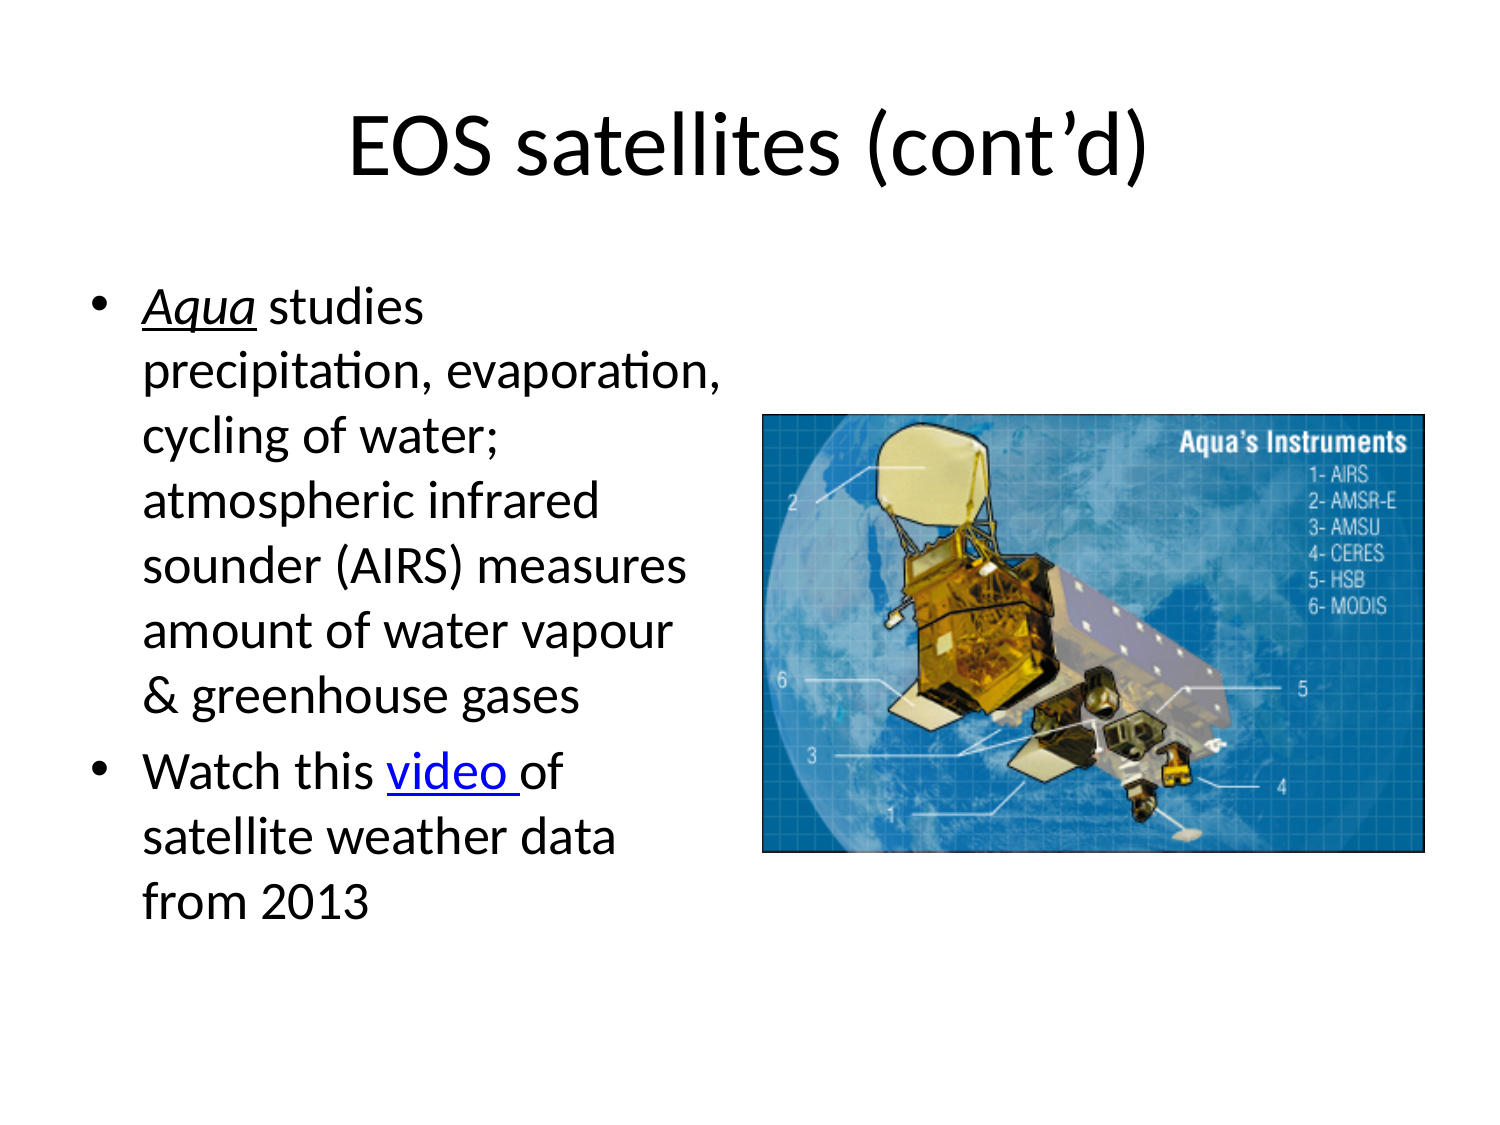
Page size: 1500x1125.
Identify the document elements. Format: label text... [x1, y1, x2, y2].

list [762, 262, 1426, 1006]
list Aqua studies precipitation, evaporation, cycling of water; atmospheric infrared sounder (AIRS) measures amount of water vapour & greenhouse gases Watch this video of satellite weather data from 2013 [75, 262, 738, 1005]
title EOS satellites (cont’d) [75, 45, 1425, 233]
